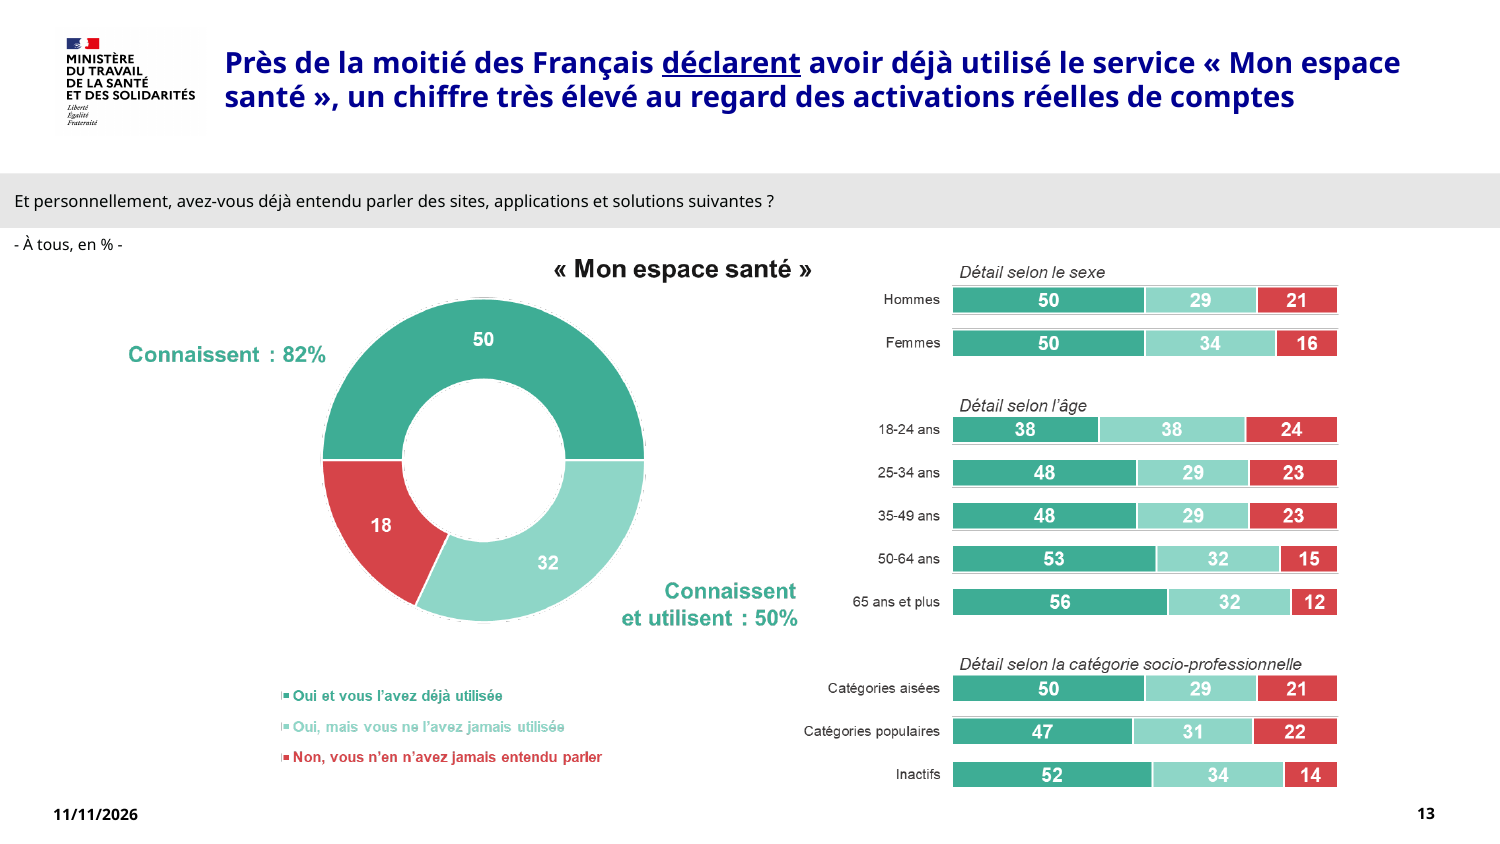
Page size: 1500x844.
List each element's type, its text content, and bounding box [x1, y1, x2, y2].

picture [55, 27, 207, 137]
text_box Et personnellement, avez-vous déjà entendu parler des sites, applications et solutions suivantes ? [0, 173, 1500, 228]
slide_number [53, 787, 246, 844]
picture [88, 243, 1372, 805]
text_box Près de la moitié des Français déclarent avoir déjà utilisé le service « Mon espace santé », un chiffre très élevé au regard des activations réelles de comptes [211, 36, 1483, 92]
text_box - À tous, en % - [0, 227, 325, 269]
slide_number 13 [1213, 784, 1436, 844]
